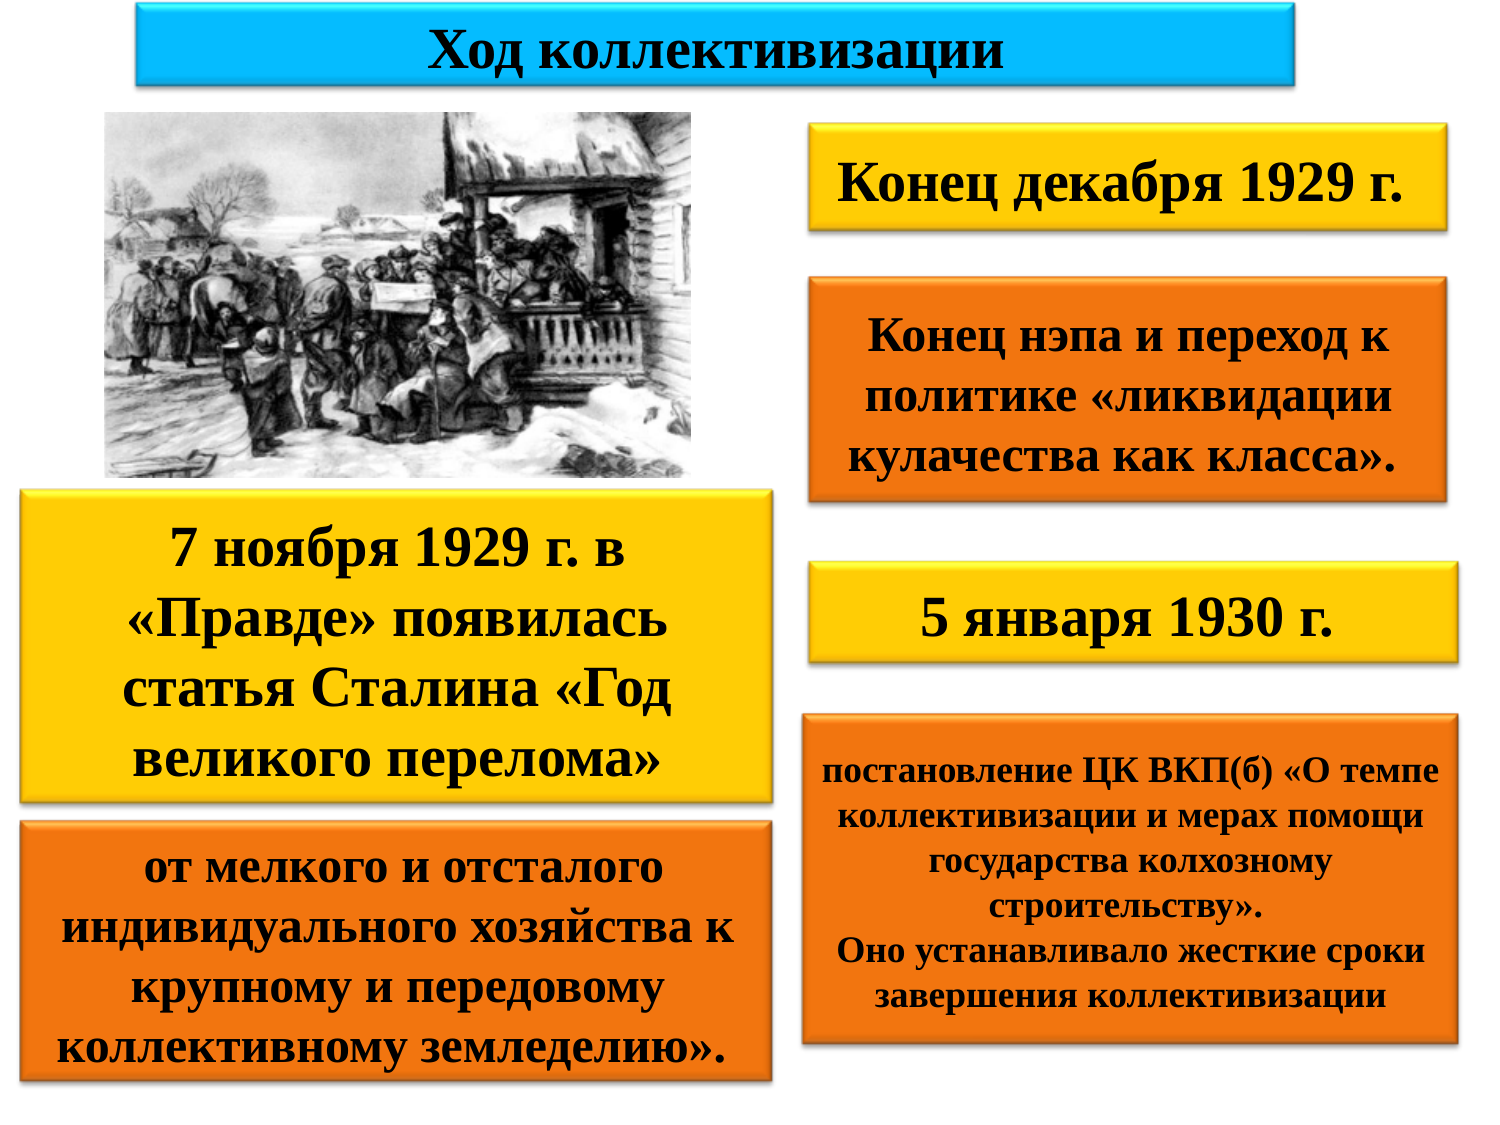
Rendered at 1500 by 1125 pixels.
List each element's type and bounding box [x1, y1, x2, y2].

text_box [799, 272, 1457, 516]
text_box [12, 484, 783, 811]
text_box [126, 0, 1305, 100]
text_box [788, 709, 1480, 1058]
text_box [799, 555, 1469, 677]
text_box [12, 811, 785, 1095]
text_box [799, 118, 1471, 245]
picture [104, 112, 691, 478]
